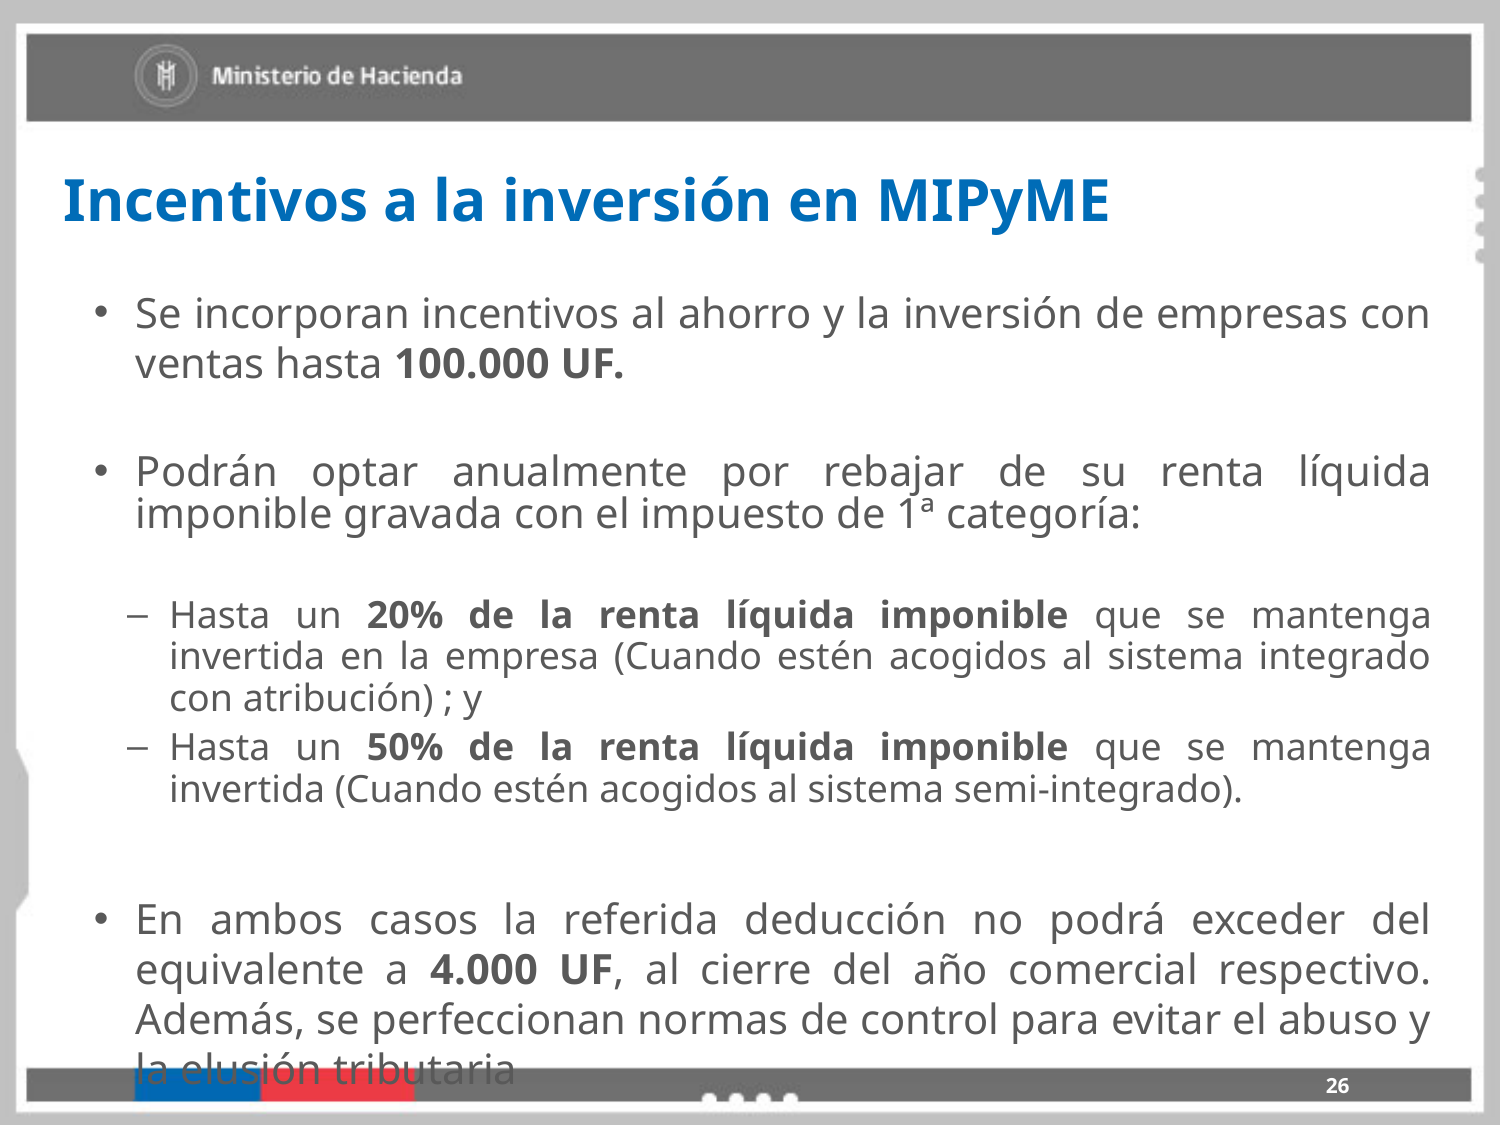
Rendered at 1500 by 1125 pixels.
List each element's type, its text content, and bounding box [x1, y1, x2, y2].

text_box Incentivos a la inversión en MIPyME [48, 138, 1424, 268]
list Se incorporan incentivos al ahorro y la inversión de empresas con ventas hasta 100.000 UF. Podrán optar anualmente por rebajar de su renta líquida imponible gravada con el impuesto de 1ª categoría: Hasta un 20% de la renta líquida imponible que se mantenga invertida en la empresa (Cuando estén acogidos al sistema integrado con atribución) ; y Hasta un 50% de la renta líquida imponible que se mantenga invertida (Cuando estén acogidos al sistema semi-integrado). En ambos casos la referida deducción no podrá exceder del equivalente a 4.000 UF, al cierre del año comercial respectivo. Además, se perfeccionan normas de control para evitar el abuso y la elusión tributaria [64, 278, 1447, 976]
slide_number 26 [1014, 1070, 1365, 1103]
picture [0, 0, 1500, 1125]
